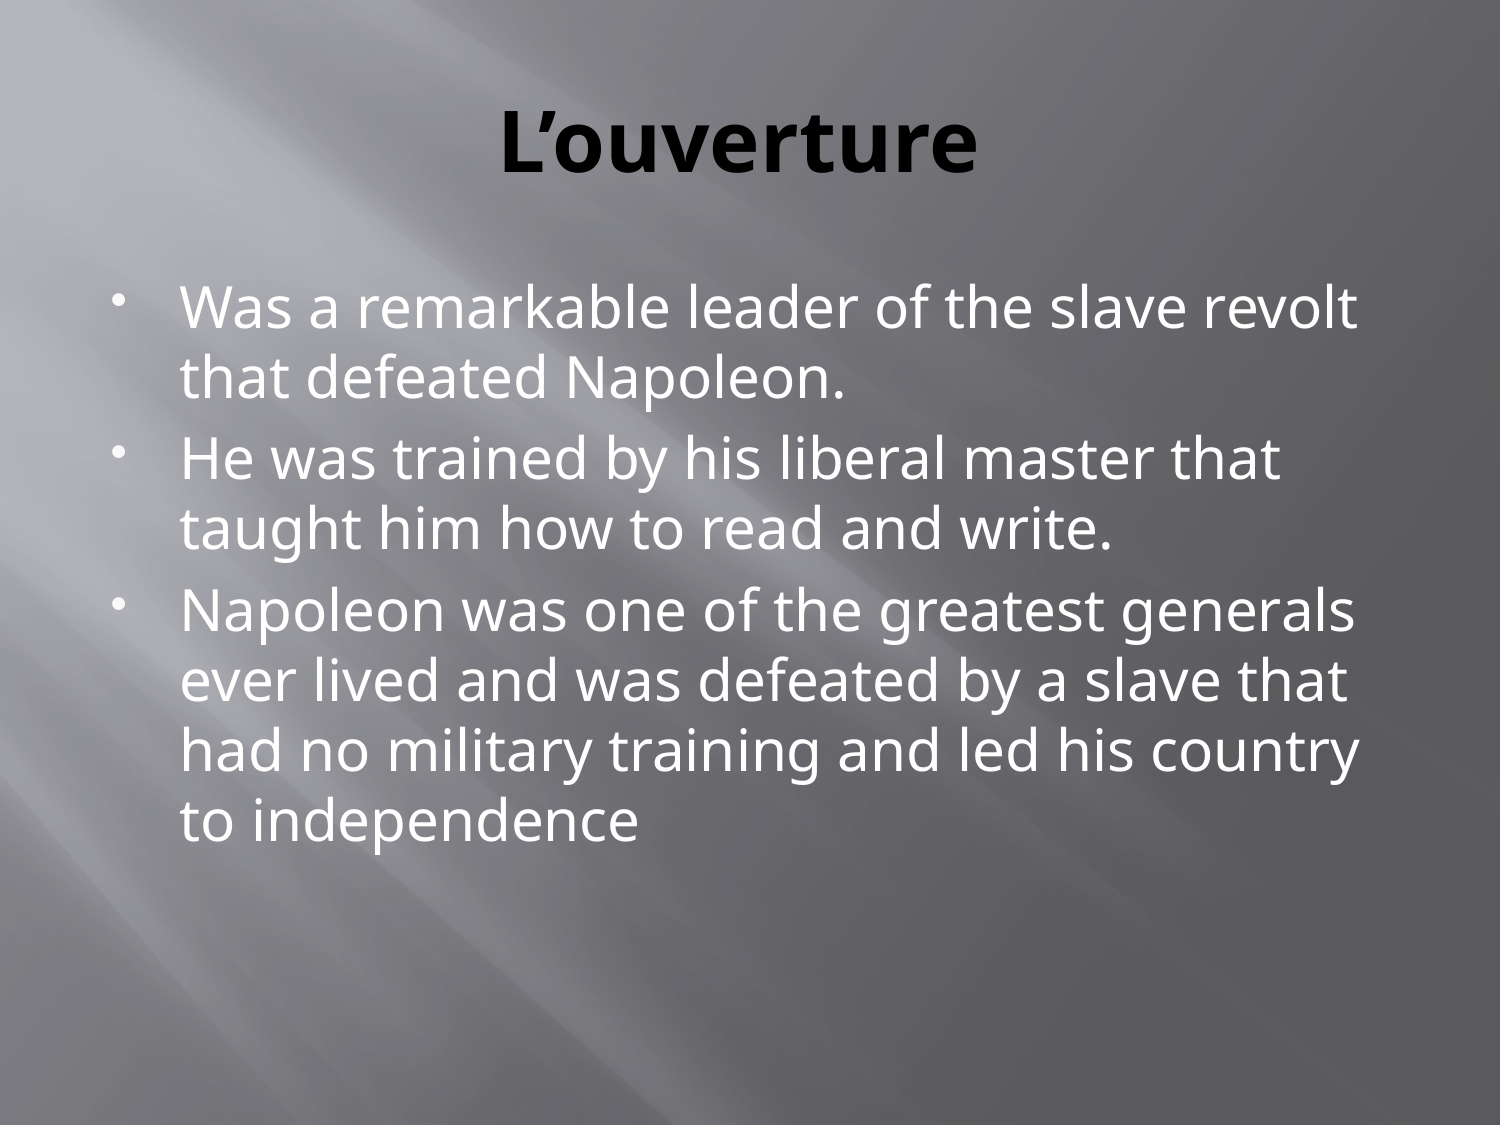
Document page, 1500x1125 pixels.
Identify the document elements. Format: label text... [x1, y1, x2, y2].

title L’ouverture [75, 45, 1425, 233]
list Was a remarkable leader of the slave revolt that defeated Napoleon. He was trained by his liberal master that taught him how to read and write. Napoleon was one of the greatest generals ever lived and was defeated by a slave that had no military training and led his country to independence [75, 262, 1425, 1035]
